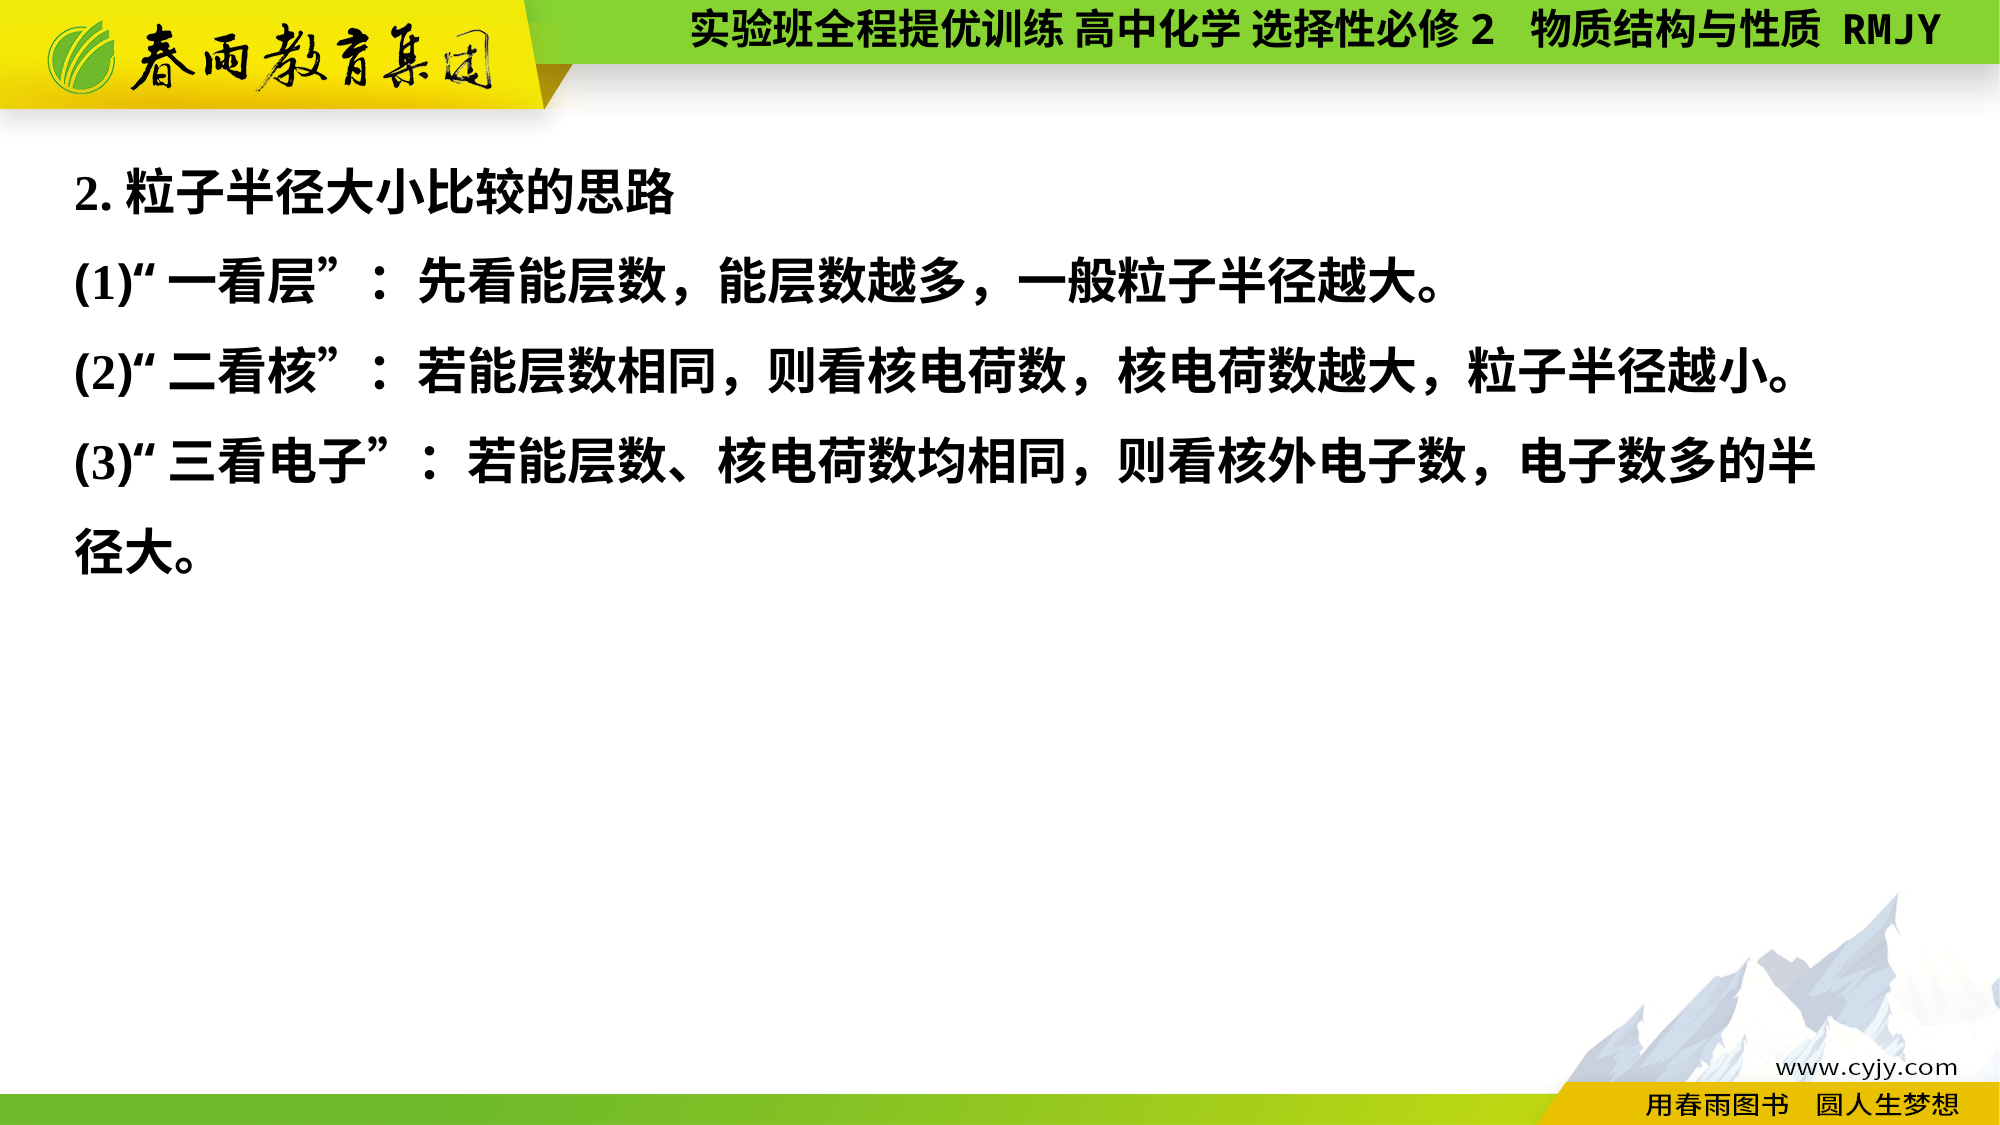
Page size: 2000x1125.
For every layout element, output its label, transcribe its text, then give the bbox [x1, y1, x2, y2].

list 2.粒子半径大小比较的思路 (1)“一看层”：先看能层数，能层数越多，一般粒子半径越大。 (2)“二看核”：若能层数相同，则看核电荷数，核电荷数越大，粒子半径越小。 (3)“三看电子”：若能层数、核电荷数均相同，则看核外电子数，电子数多的半 径大。 [59, 122, 1944, 592]
picture [0, 0, 2000, 1125]
